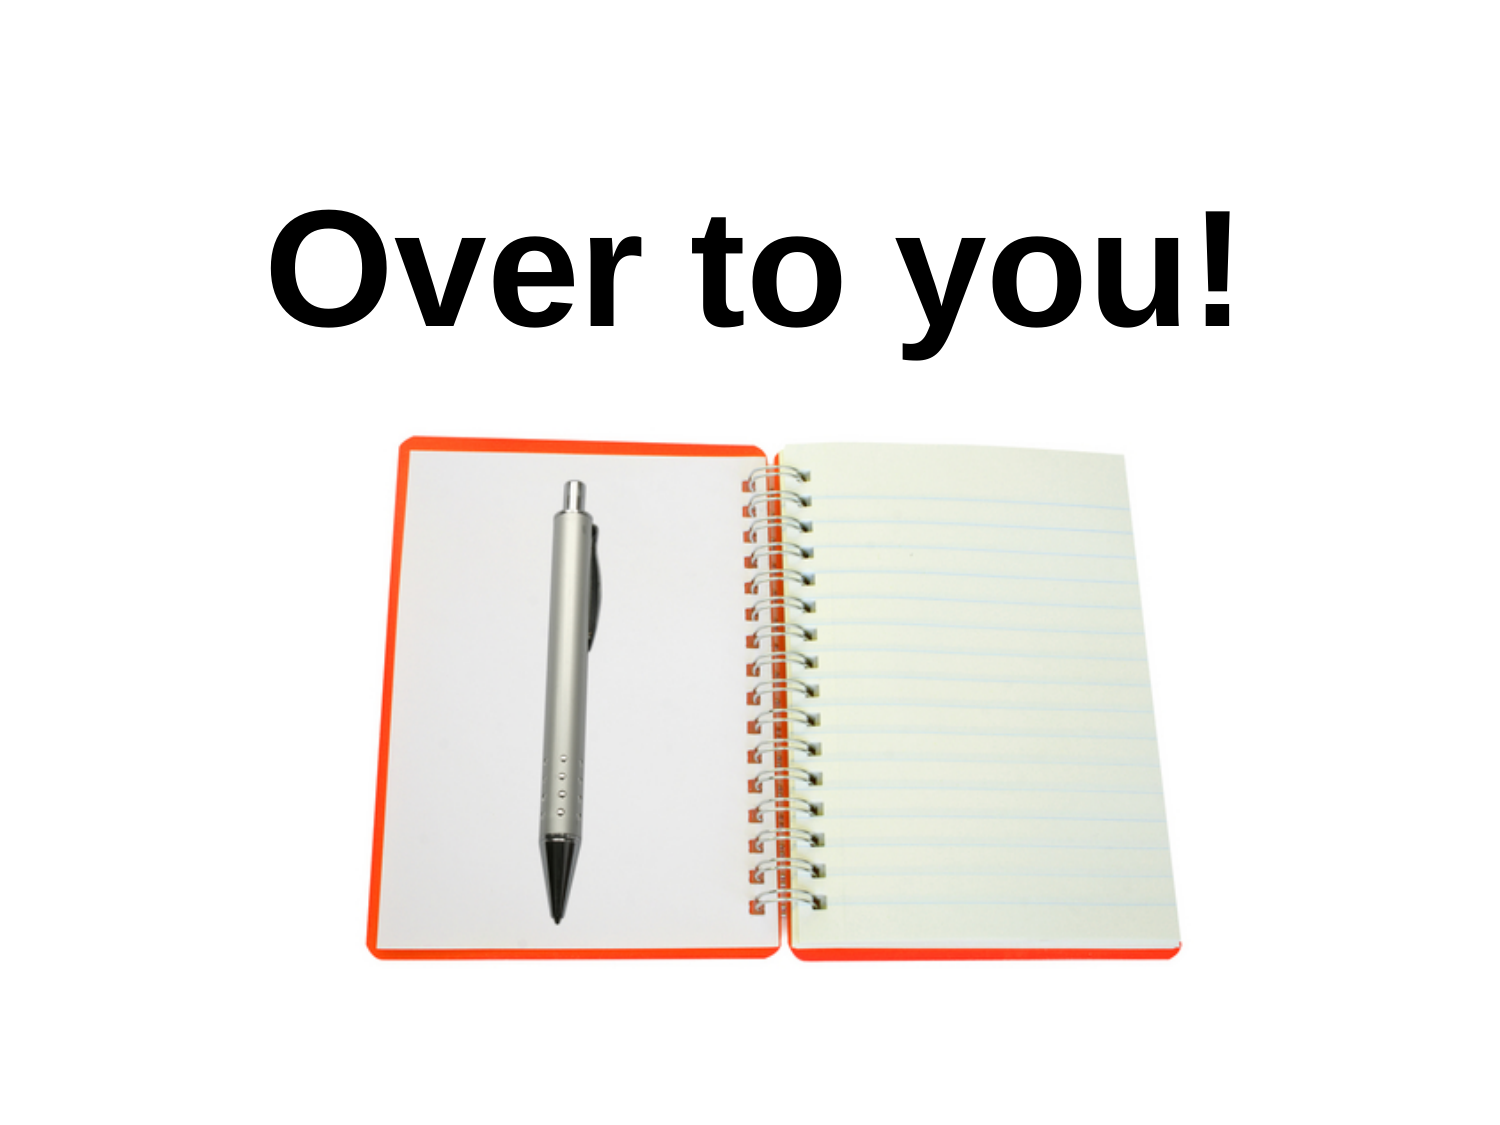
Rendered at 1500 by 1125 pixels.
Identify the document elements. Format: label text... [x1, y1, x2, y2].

text_box Over to you! [187, 152, 1325, 367]
picture [327, 386, 1215, 980]
